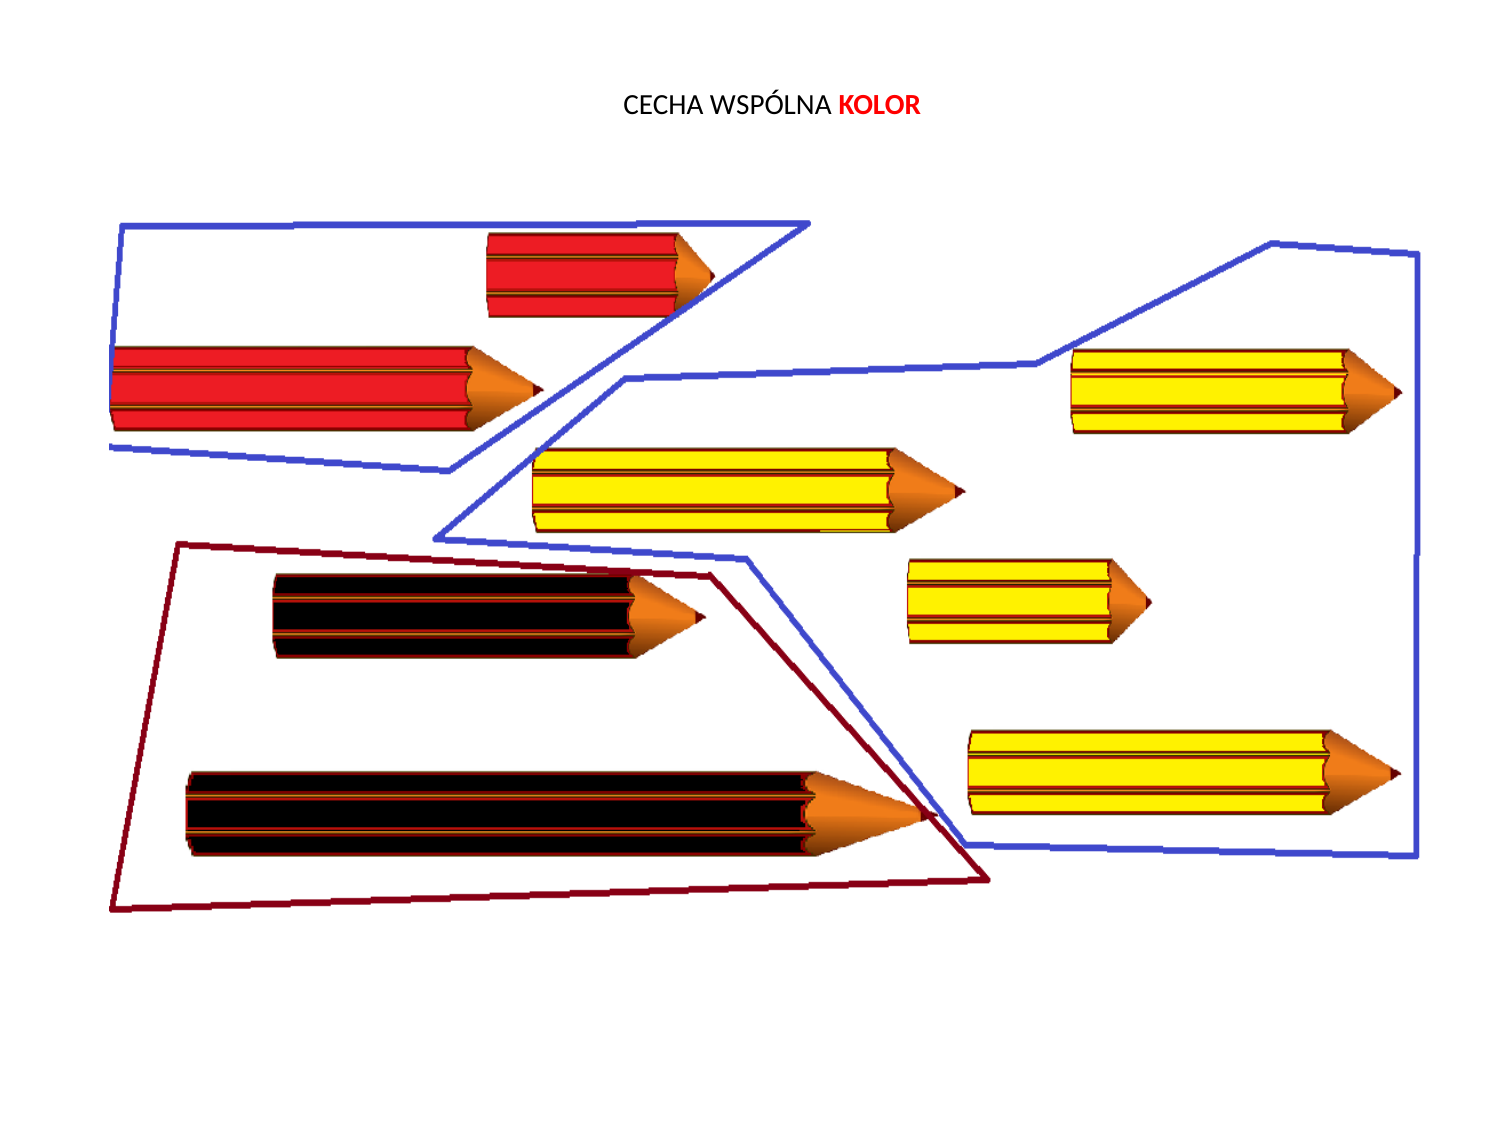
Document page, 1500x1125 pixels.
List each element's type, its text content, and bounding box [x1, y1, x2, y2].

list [109, 219, 1426, 953]
list CECHA WSPÓLNA KOLOR [608, 78, 1161, 169]
